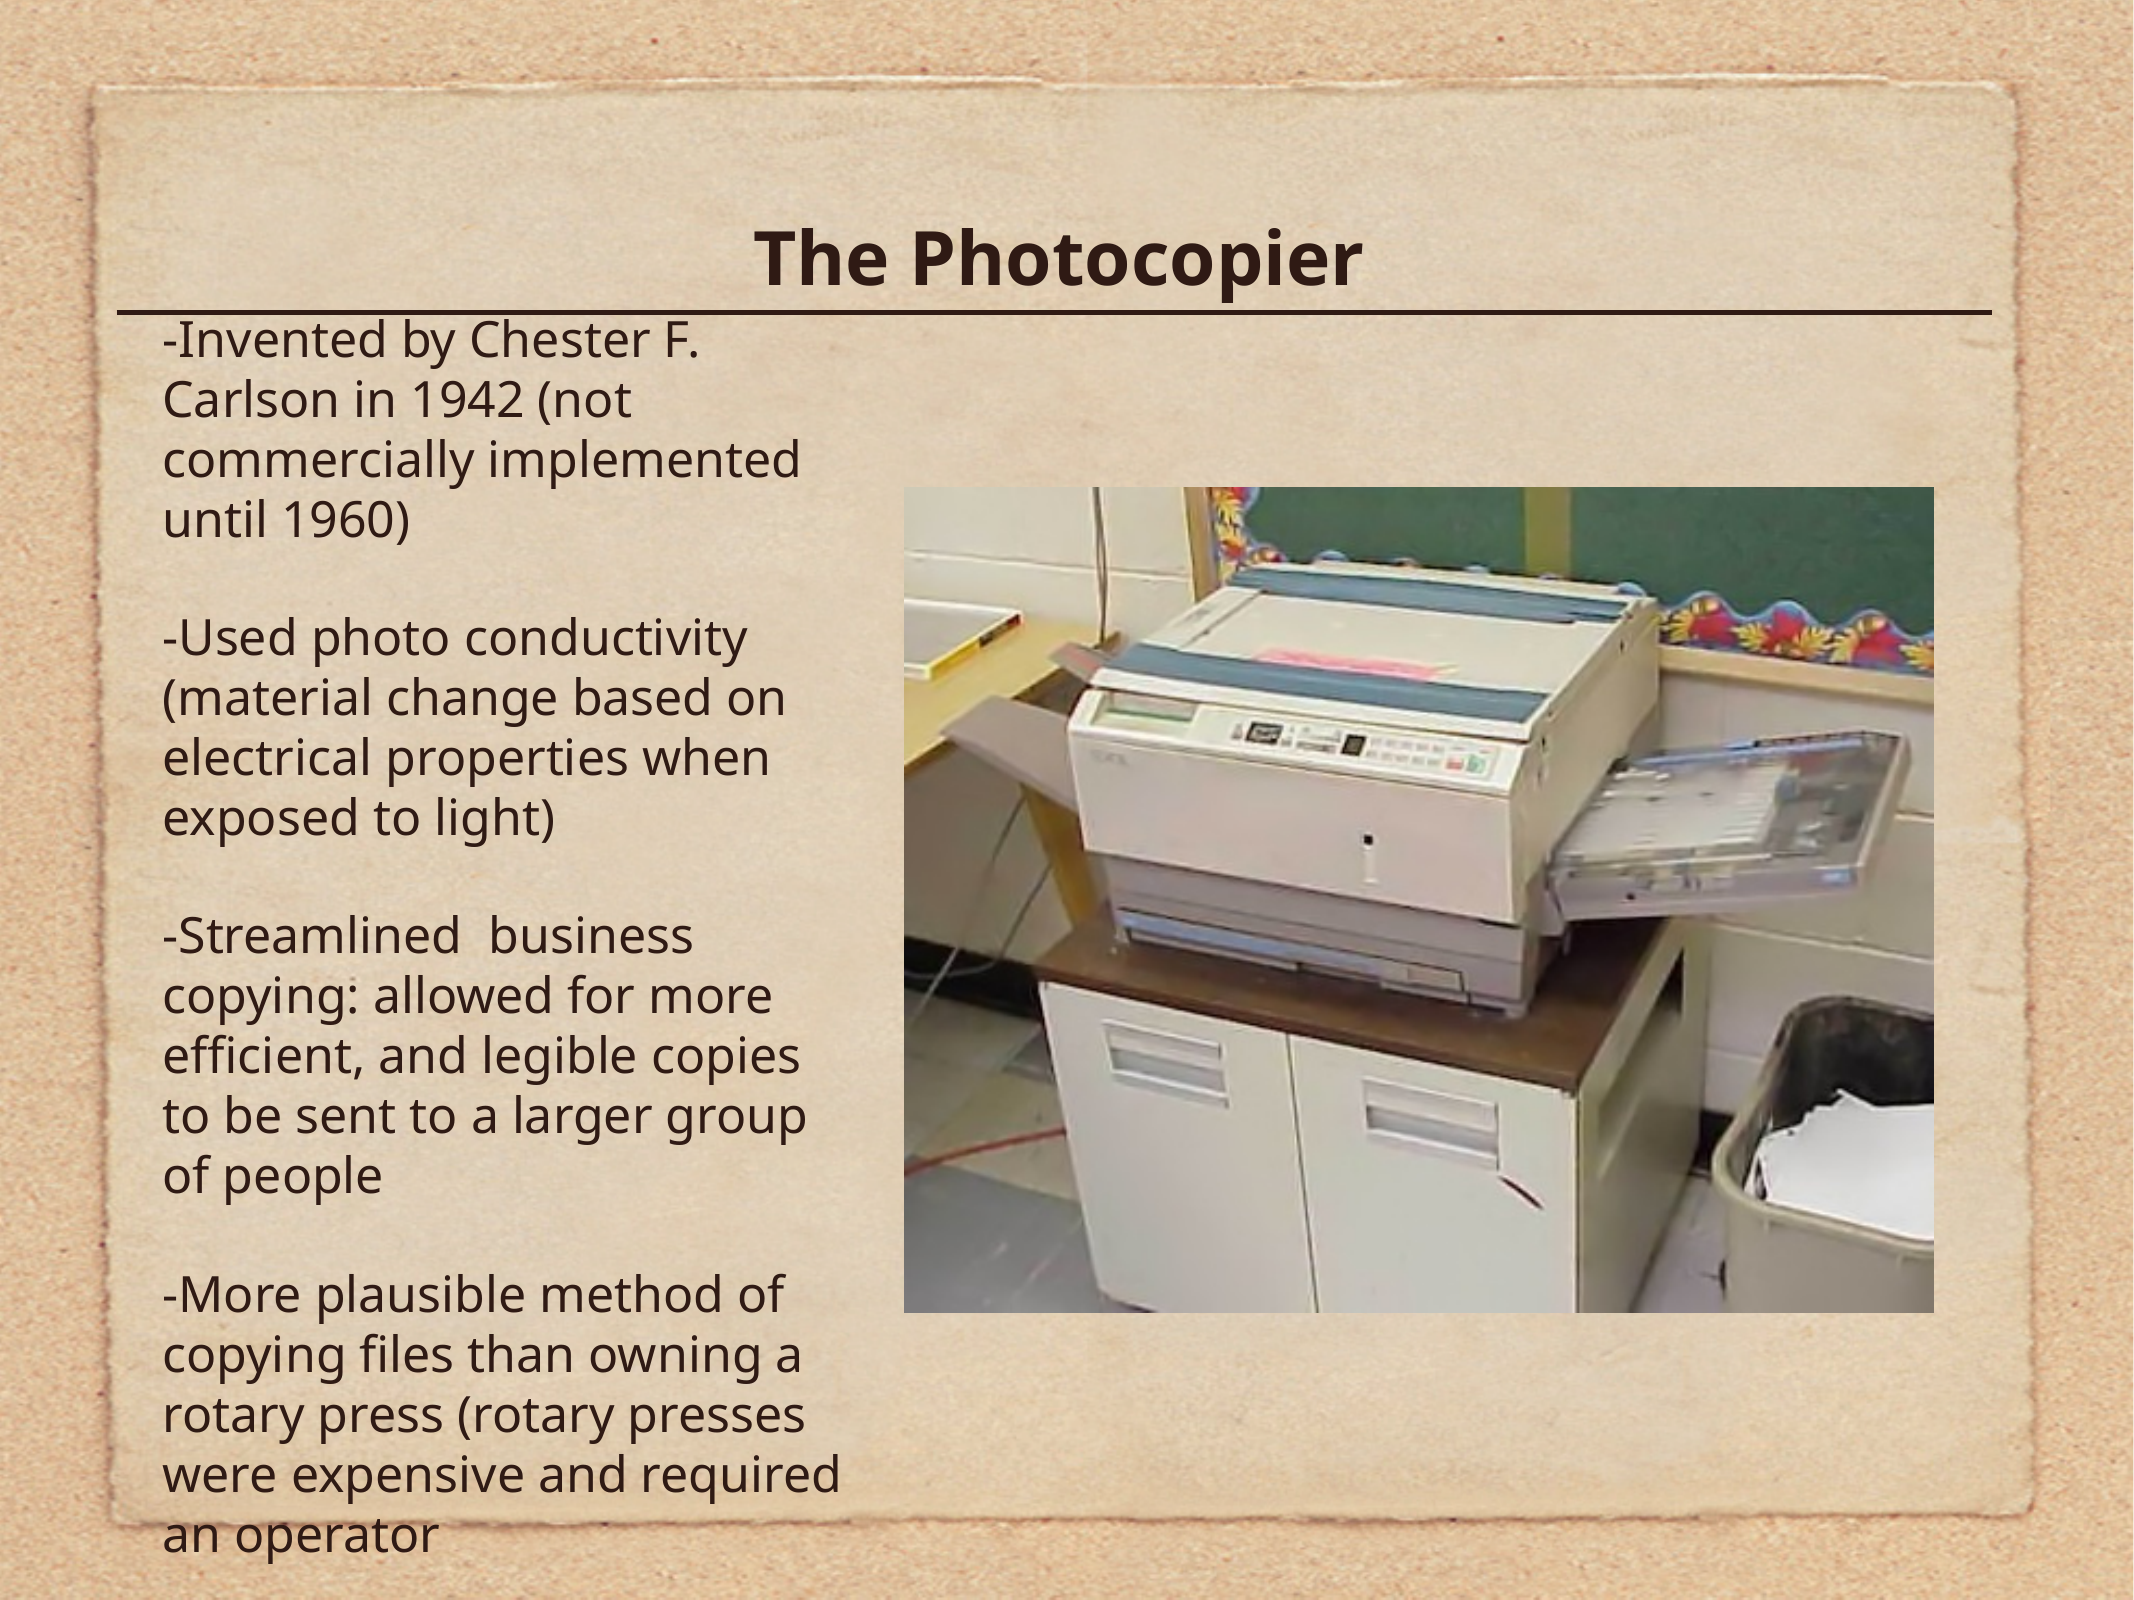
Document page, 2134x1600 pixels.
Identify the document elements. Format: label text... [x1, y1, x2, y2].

title The Photocopier [103, 36, 2015, 310]
picture [0, 0, 2134, 1600]
list -Invented by Chester F. Carlson in 1942 (not commercially implemented until 1960) -Used photo conductivity (material change based on electrical properties when exposed to light) -Streamlined business copying: allowed for more efficient, and legible copies to be sent to a larger group of people -More plausible method of copying files than owning a rotary press (rotary presses were expensive and required an operator [153, 386, 857, 1483]
